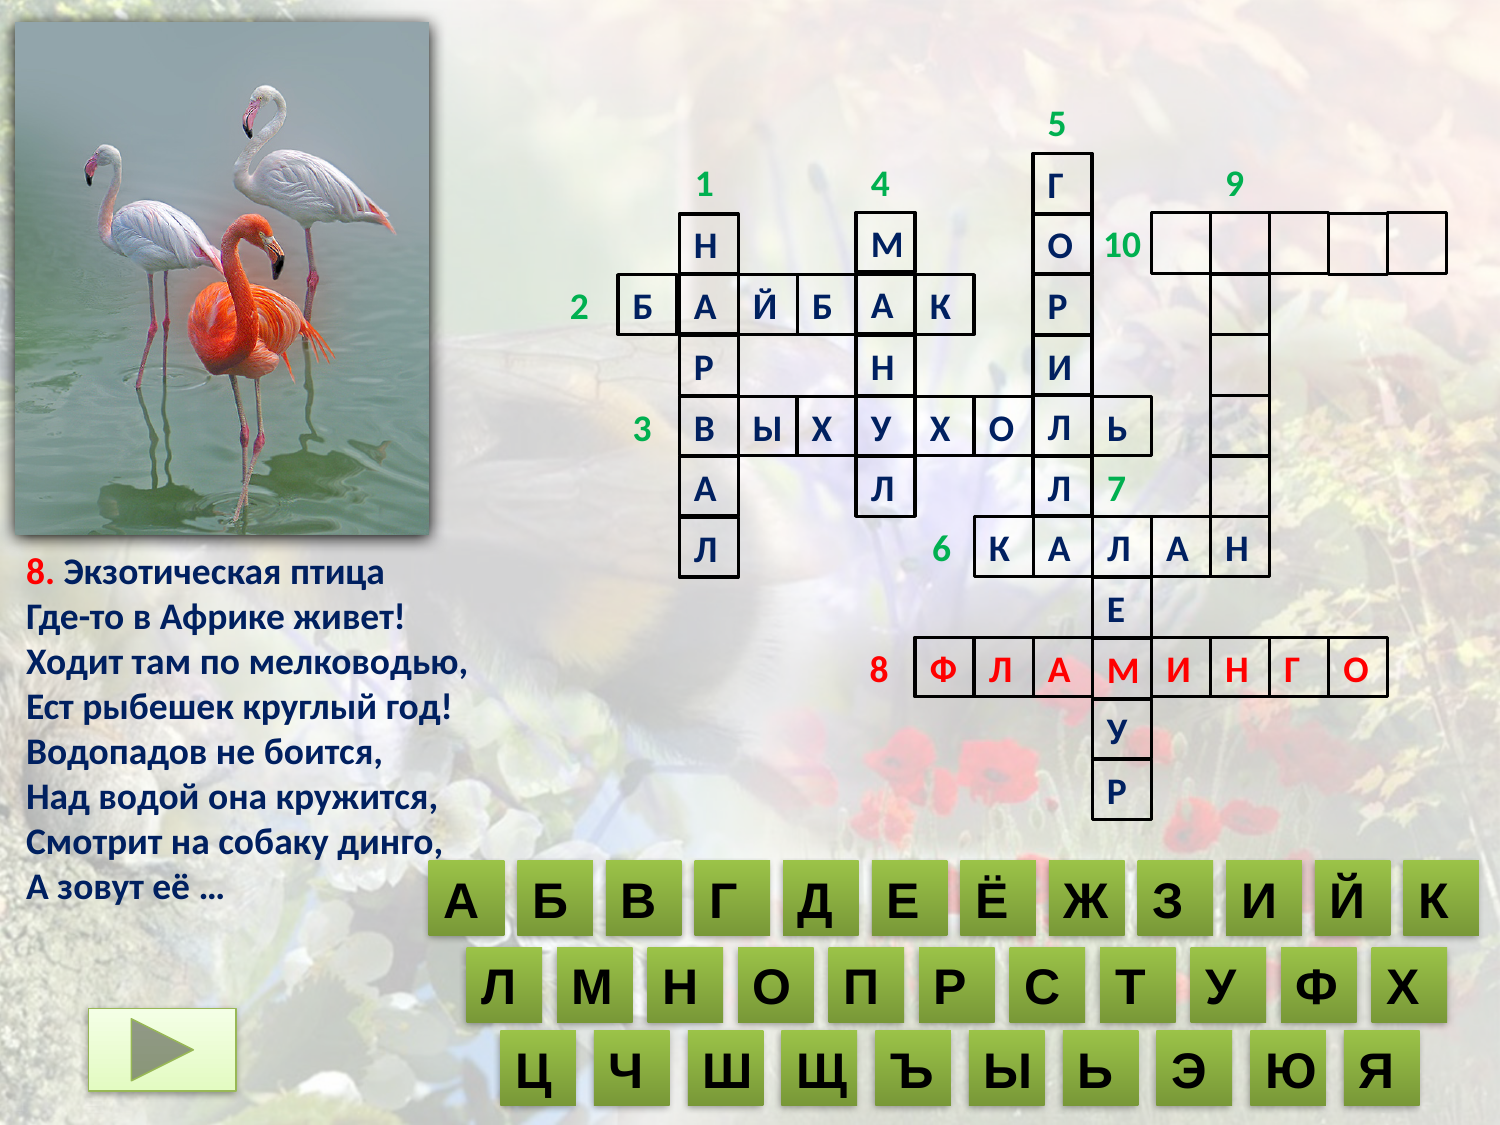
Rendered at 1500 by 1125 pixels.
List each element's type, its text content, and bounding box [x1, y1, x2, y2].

text_box К [915, 274, 975, 335]
text_box Л [679, 517, 739, 577]
text_box Щ [0, 0, 1500, 1125]
text_box Ф [915, 637, 974, 697]
text_box Л [974, 637, 1034, 697]
text_box [1151, 212, 1210, 274]
text_box Ь [1092, 396, 1152, 456]
text_box Х [1371, 947, 1448, 1023]
text_box Е [1092, 577, 1152, 638]
text_box 6 [917, 516, 977, 577]
text_box Я [1343, 1030, 1420, 1106]
text_box 3 [618, 396, 678, 456]
text_box 7 [1092, 456, 1152, 517]
text_box Ж [1048, 860, 1125, 936]
text_box А [428, 860, 505, 936]
picture [15, 22, 429, 535]
text_box О [1032, 214, 1092, 274]
text_box Й [1314, 860, 1391, 936]
text_box М [557, 947, 633, 1023]
text_box Д [783, 860, 859, 936]
text_box А [679, 456, 739, 517]
text_box 8 [854, 637, 914, 697]
text_box К [1403, 860, 1479, 936]
text_box З [1137, 860, 1214, 936]
text_box Б [517, 860, 593, 936]
text_box Ш [687, 1030, 764, 1106]
text_box Т [1100, 947, 1176, 1023]
text_box У [1190, 947, 1267, 1023]
text_box Н [1211, 637, 1270, 697]
text_box Н [856, 335, 916, 396]
text_box [1210, 212, 1269, 274]
text_box Р [1092, 759, 1152, 820]
text_box Б [618, 274, 678, 335]
text_box С [1009, 947, 1086, 1023]
text_box Н [1211, 516, 1270, 577]
text_box П [828, 947, 905, 1023]
text_box 10 [1088, 212, 1165, 273]
text_box 1 [680, 151, 740, 212]
text_box И [1226, 860, 1302, 936]
text_box Л [1093, 517, 1151, 577]
text_box Л [466, 947, 543, 1023]
text_box Ю [1250, 1030, 1326, 1106]
text_box Ъ [875, 1030, 951, 1106]
text_box Ц [500, 1030, 576, 1106]
text_box А [857, 274, 915, 334]
text_box Б [797, 274, 857, 335]
text_box Щ [781, 1030, 858, 1106]
text_box О [738, 947, 814, 1023]
text_box Ь [1062, 1030, 1139, 1106]
text_box 5 [1032, 91, 1092, 152]
text_box И [1151, 637, 1211, 697]
text_box [88, 1008, 237, 1092]
text_box И [1032, 335, 1092, 395]
text_box [1210, 274, 1270, 334]
text_box Г [1270, 637, 1329, 697]
text_box Р [1032, 274, 1092, 335]
text_box Г [1032, 153, 1092, 214]
text_box Р [679, 335, 739, 396]
text_box [1269, 212, 1329, 274]
text_box О [1329, 637, 1388, 697]
text_box К [977, 516, 1033, 577]
text_box Х [915, 396, 974, 456]
text_box [1328, 213, 1388, 275]
text_box Н [679, 213, 739, 274]
text_box Н [647, 947, 724, 1023]
text_box В [679, 396, 738, 456]
text_box Х [798, 396, 856, 456]
text_box Ы [968, 1030, 1045, 1106]
text_box Й [738, 274, 797, 335]
text_box 8. Экзотическая птица Где-то в Африке живет! Ходит там по мелководью, Ест рыбешек круглый год! Водопадов не боится, Над водой она кружится, Смотрит на собаку динго, А зовут её … [11, 539, 513, 915]
text_box В [605, 860, 682, 936]
text_box Ч [593, 1030, 670, 1106]
text_box А [1033, 517, 1093, 577]
text_box А [679, 274, 738, 335]
text_box [1210, 457, 1270, 516]
text_box М [1092, 638, 1152, 699]
text_box А [1034, 637, 1093, 697]
text_box 9 [1210, 151, 1270, 212]
text_box Ё [960, 860, 1036, 936]
text_box Ф [1281, 947, 1357, 1023]
text_box О [974, 396, 1034, 456]
text_box М [856, 212, 916, 273]
text_box [1210, 396, 1270, 457]
text_box А [1151, 516, 1211, 577]
text_box Р [919, 947, 995, 1023]
text_box Л [1032, 395, 1092, 456]
text_box Е [871, 860, 948, 936]
text_box Э [1156, 1030, 1233, 1106]
text_box [1387, 212, 1447, 274]
text_box [1210, 334, 1270, 396]
text_box Л [1032, 456, 1092, 517]
text_box 4 [856, 151, 916, 212]
text_box 2 [554, 274, 614, 335]
text_box Г [694, 860, 771, 936]
text_box У [856, 396, 915, 456]
text_box У [1092, 699, 1152, 759]
text_box Ы [738, 396, 798, 456]
text_box Л [856, 456, 916, 517]
